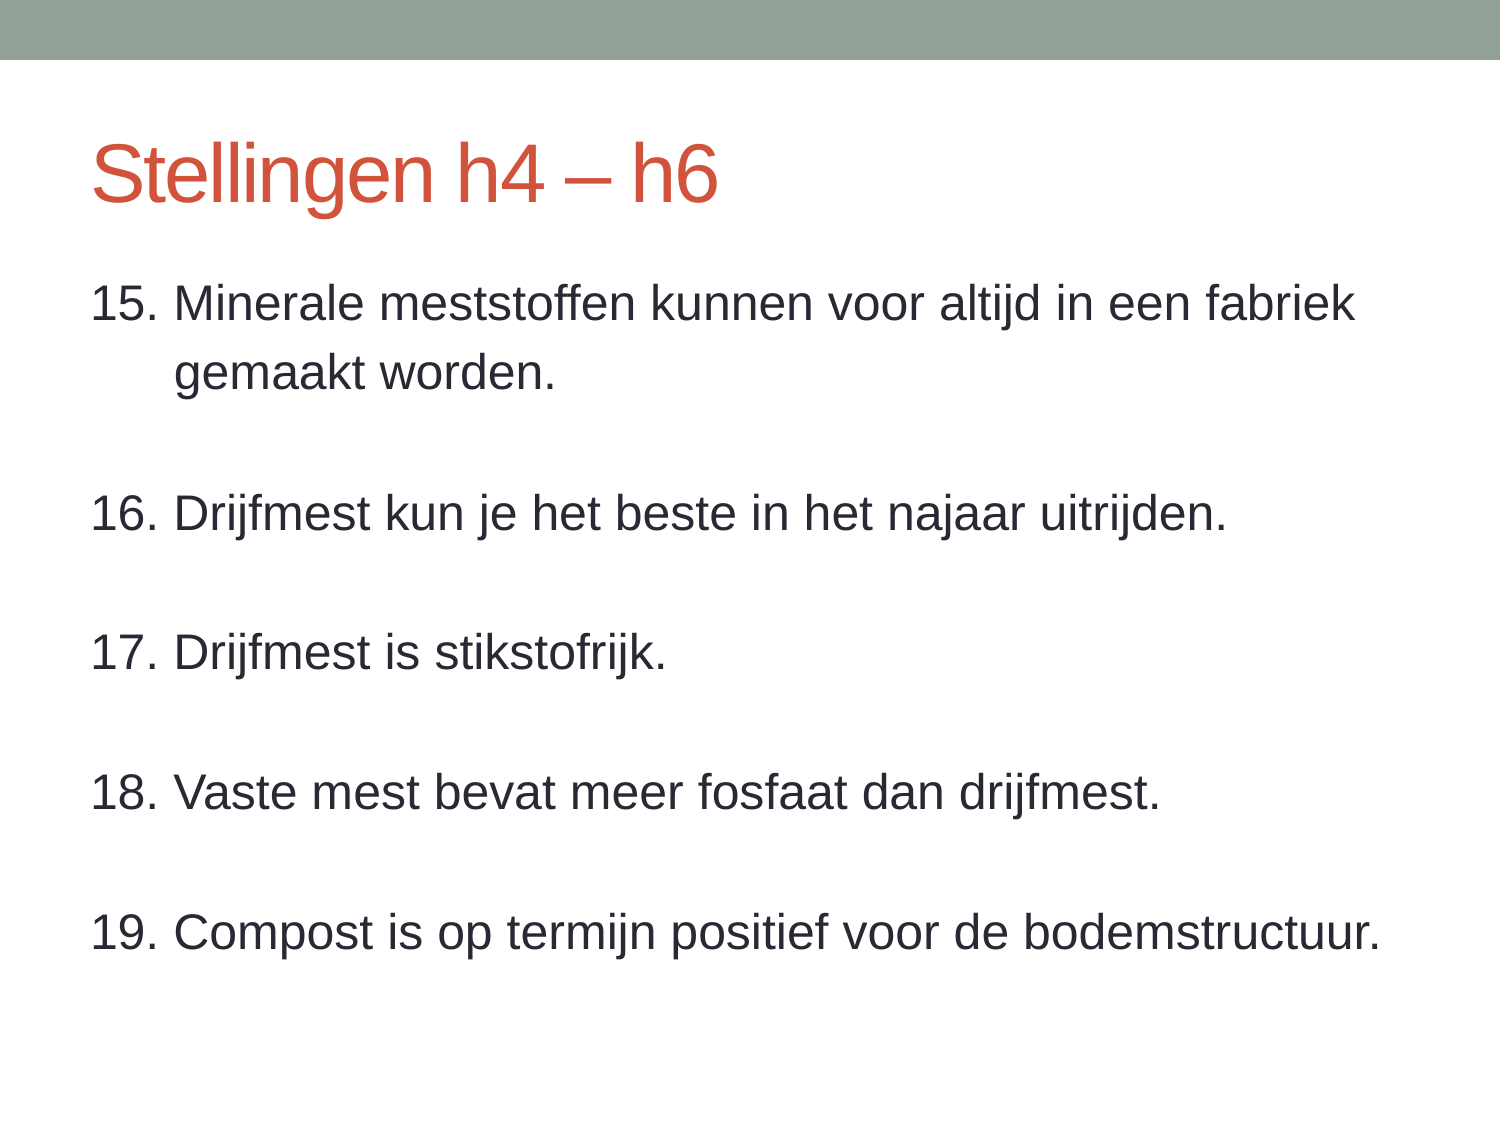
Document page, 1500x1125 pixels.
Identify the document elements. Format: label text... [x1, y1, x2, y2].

list 15. Minerale meststoffen kunnen voor altijd in een fabriek gemaakt worden. 16. Drijfmest kun je het beste in het najaar uitrijden. 17. Drijfmest is stikstofrijk. 18. Vaste mest bevat meer fosfaat dan drijfmest. 19. Compost is op termijn positief voor de bodemstructuur. [75, 262, 1425, 1063]
title Stellingen h4 – h6 [75, 87, 1425, 250]
